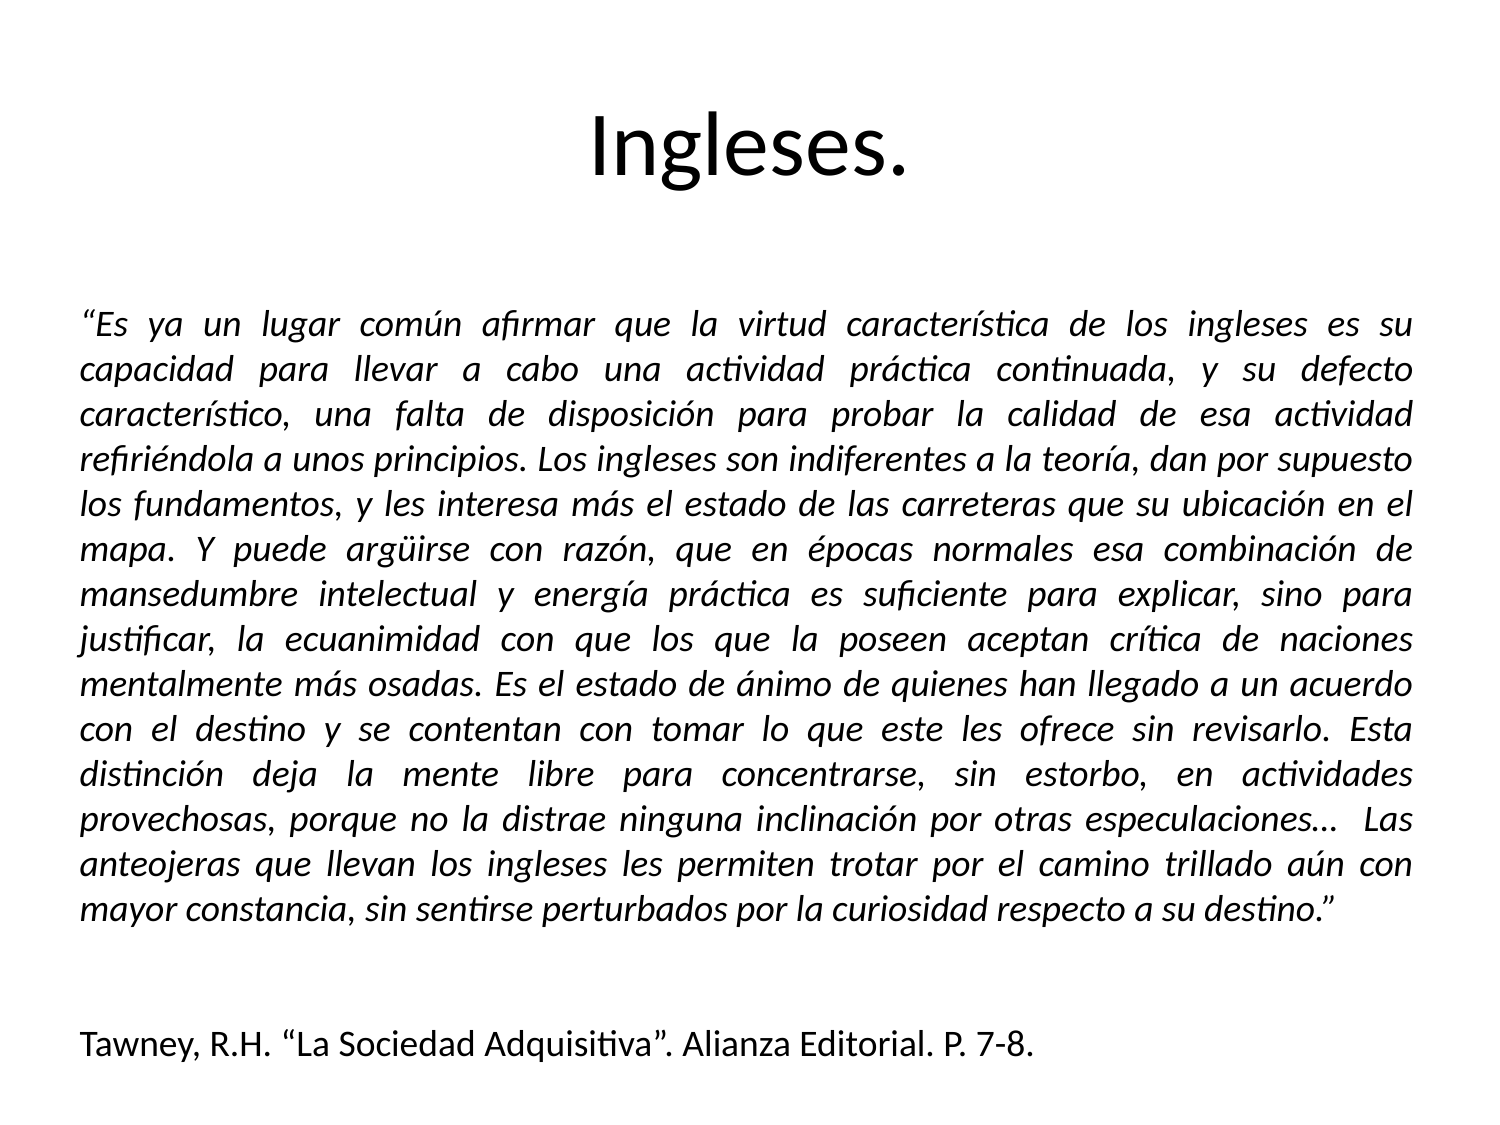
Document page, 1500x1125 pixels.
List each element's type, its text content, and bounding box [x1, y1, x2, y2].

title Ingleses. [75, 45, 1425, 233]
text_box “Es ya un lugar común afirmar que la virtud característica de los ingleses es su capacidad para llevar a cabo una actividad práctica continuada, y su defecto característico, una falta de disposición para probar la calidad de esa actividad refiriéndola a unos principios. Los ingleses son indiferentes a la teoría, dan por supuesto los fundamentos, y les interesa más el estado de las carreteras que su ubicación en el mapa. Y puede argüirse con razón, que en épocas normales esa combinación de mansedumbre intelectual y energía práctica es suficiente para explicar, sino para justificar, la ecuanimidad con que los que la poseen aceptan crítica de naciones mentalmente más osadas. Es el estado de ánimo de quienes han llegado a un acuerdo con el destino y se contentan con tomar lo que este les ofrece sin revisarlo. Esta distinción deja la mente libre para concentrarse, sin estorbo, en actividades provechosas, porque no la distrae ninguna inclinación por otras especulaciones… Las anteojeras que llevan los ingleses les permiten trotar por el camino trillado aún con mayor constancia, sin sentirse perturbados por la curiosidad respecto a su destino.” Tawney, R.H. “La Sociedad Adquisitiva”. Alianza Editorial. P. 7-8. [64, 291, 1430, 1117]
